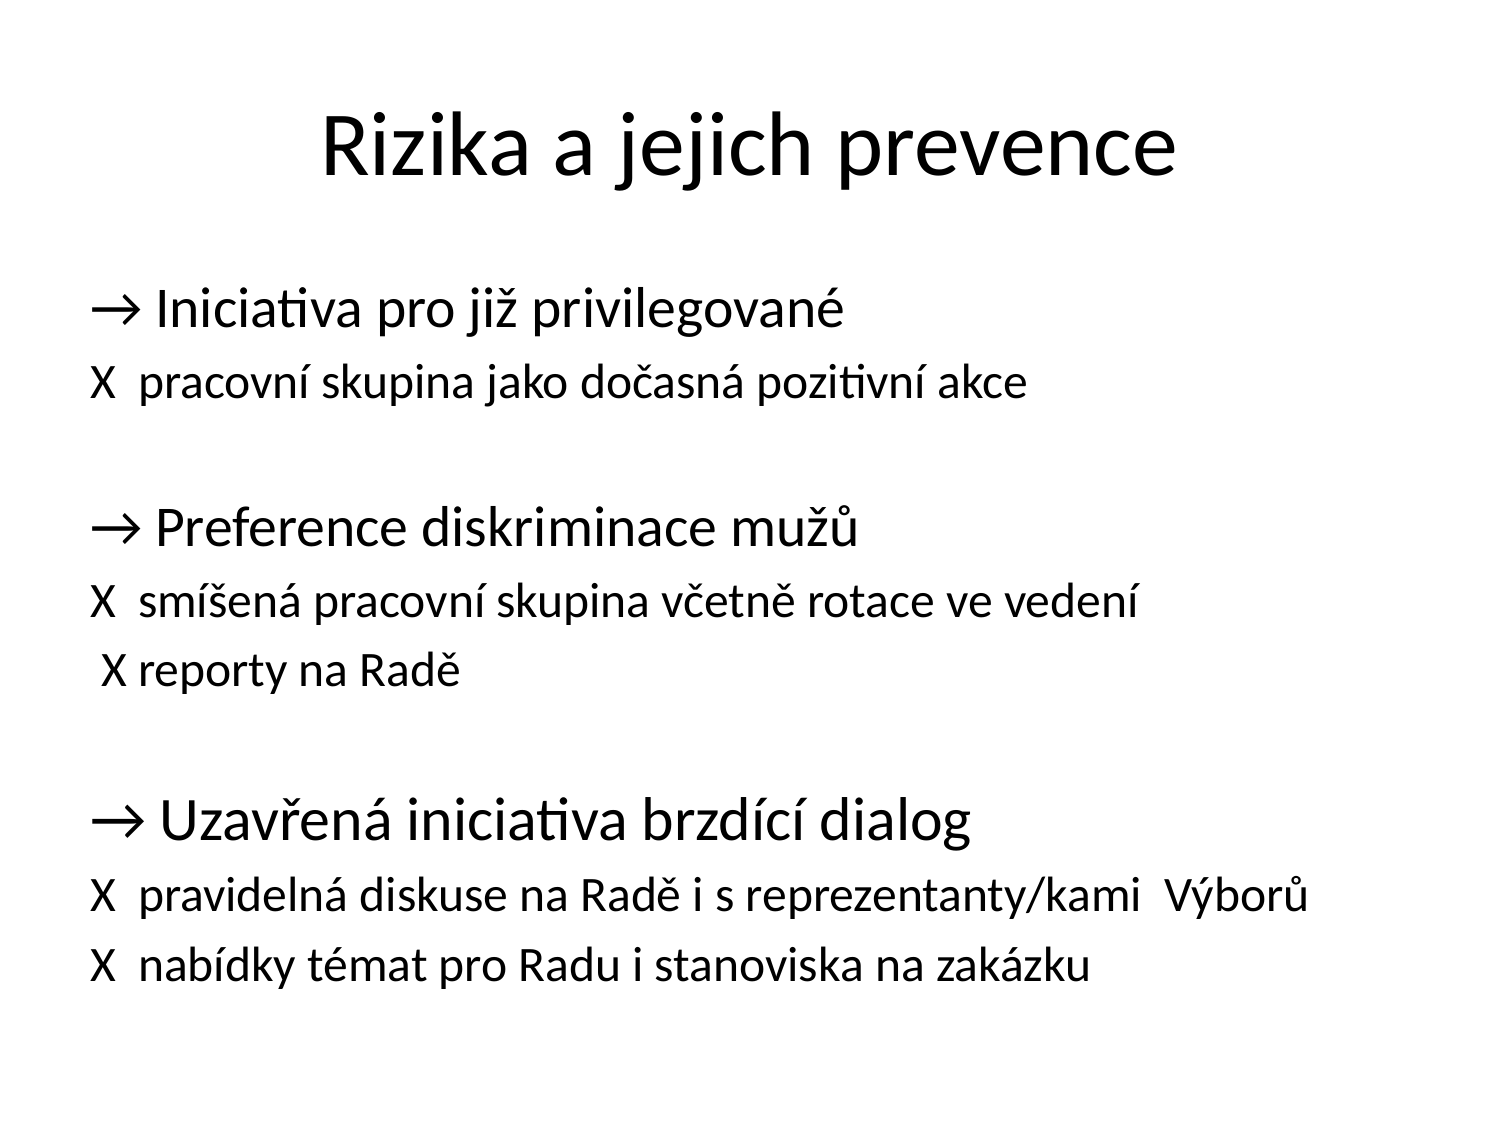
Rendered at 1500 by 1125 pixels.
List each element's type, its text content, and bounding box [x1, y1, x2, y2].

list → Iniciativa pro již privilegované X pracovní skupina jako dočasná pozitivní akce → Preference diskriminace mužů X smíšená pracovní skupina včetně rotace ve vedení X reporty na Radě → Uzavřená iniciativa brzdící dialog X pravidelná diskuse na Radě i s reprezentanty/kami Výborů X nabídky témat pro Radu i stanoviska na zakázku [75, 262, 1425, 1005]
title Rizika a jejich prevence [75, 45, 1425, 233]
